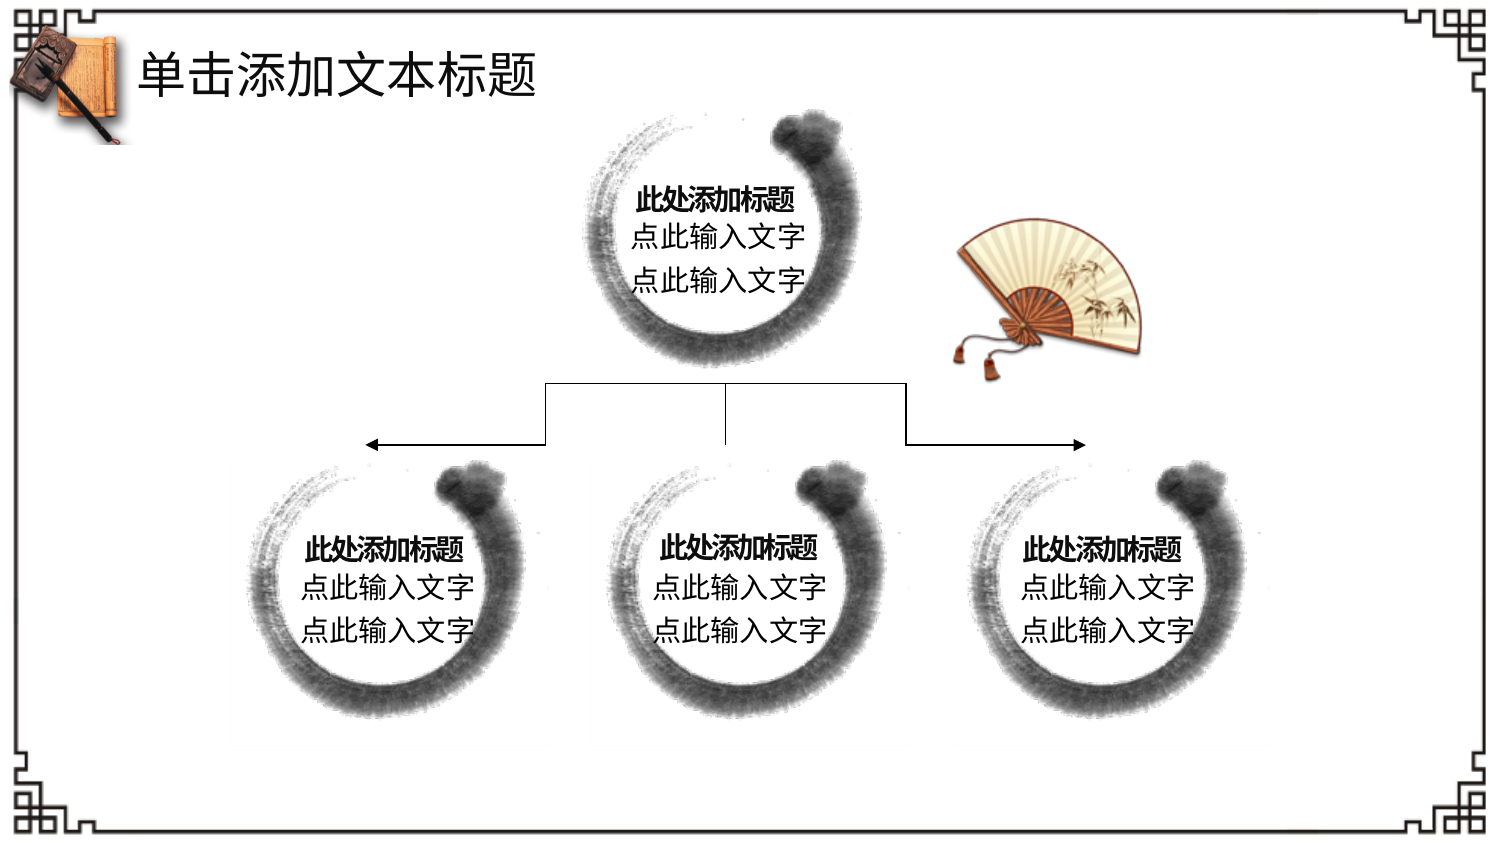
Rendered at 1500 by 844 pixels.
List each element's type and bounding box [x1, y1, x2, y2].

text_box [365, 383, 1086, 446]
picture [0, 0, 1500, 844]
